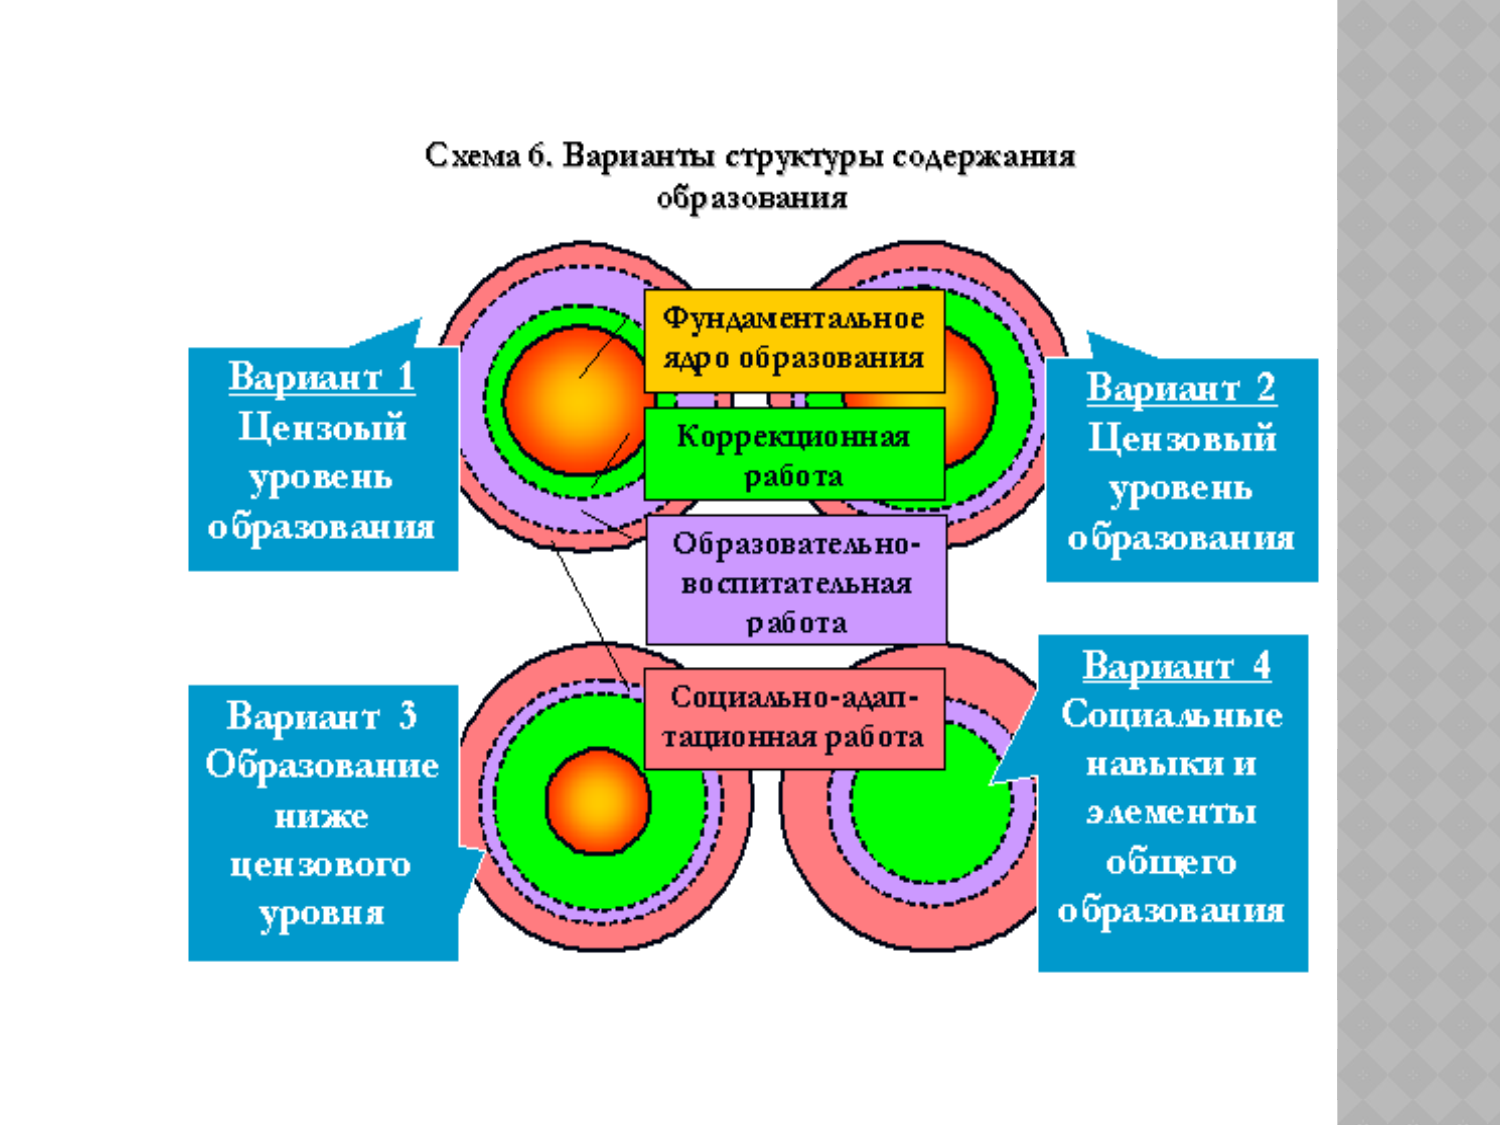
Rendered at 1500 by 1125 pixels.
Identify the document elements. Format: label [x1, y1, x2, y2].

list [46, 34, 1325, 1067]
